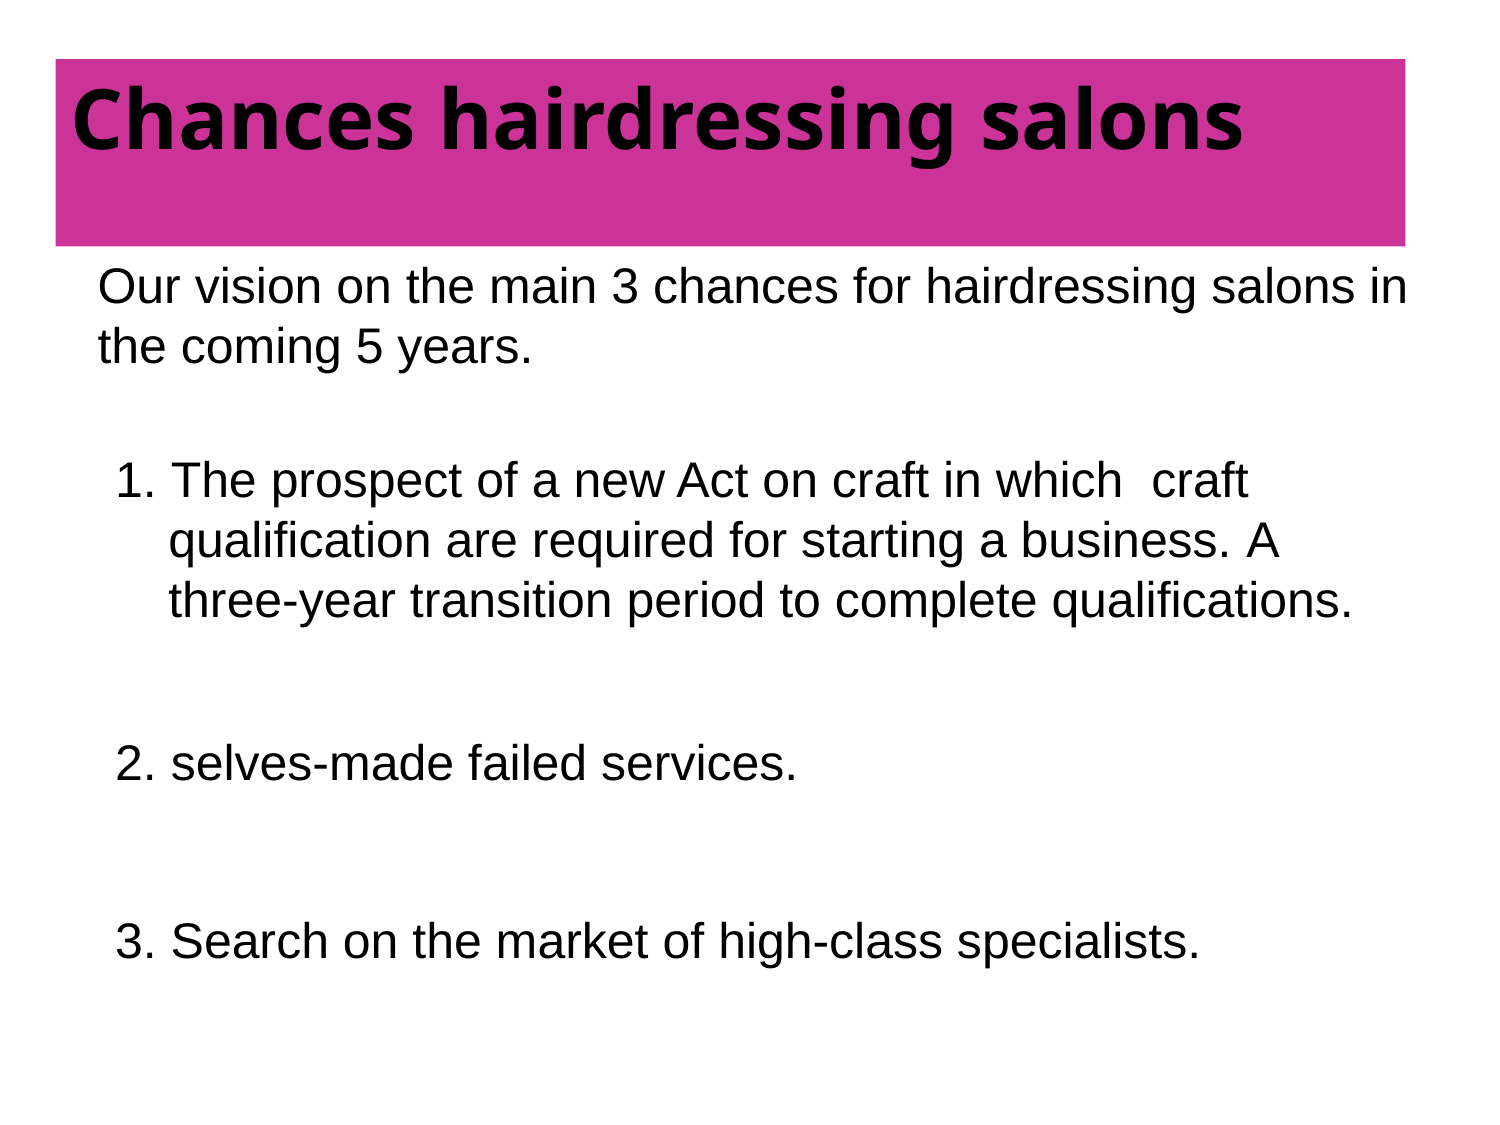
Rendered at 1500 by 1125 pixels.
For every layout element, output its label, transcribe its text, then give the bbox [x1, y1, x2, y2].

list Our vision on the main 3 chances for hairdressing salons in the coming 5 years. 1. The prospect of a new Act on craft in which craft qualification are required for starting a business. A three-year transition period to complete qualifications. 2. selves-made failed services. 3. Search on the market of high-class specialists. [82, 246, 1433, 989]
title Chances hairdressing salons [55, 59, 1406, 247]
